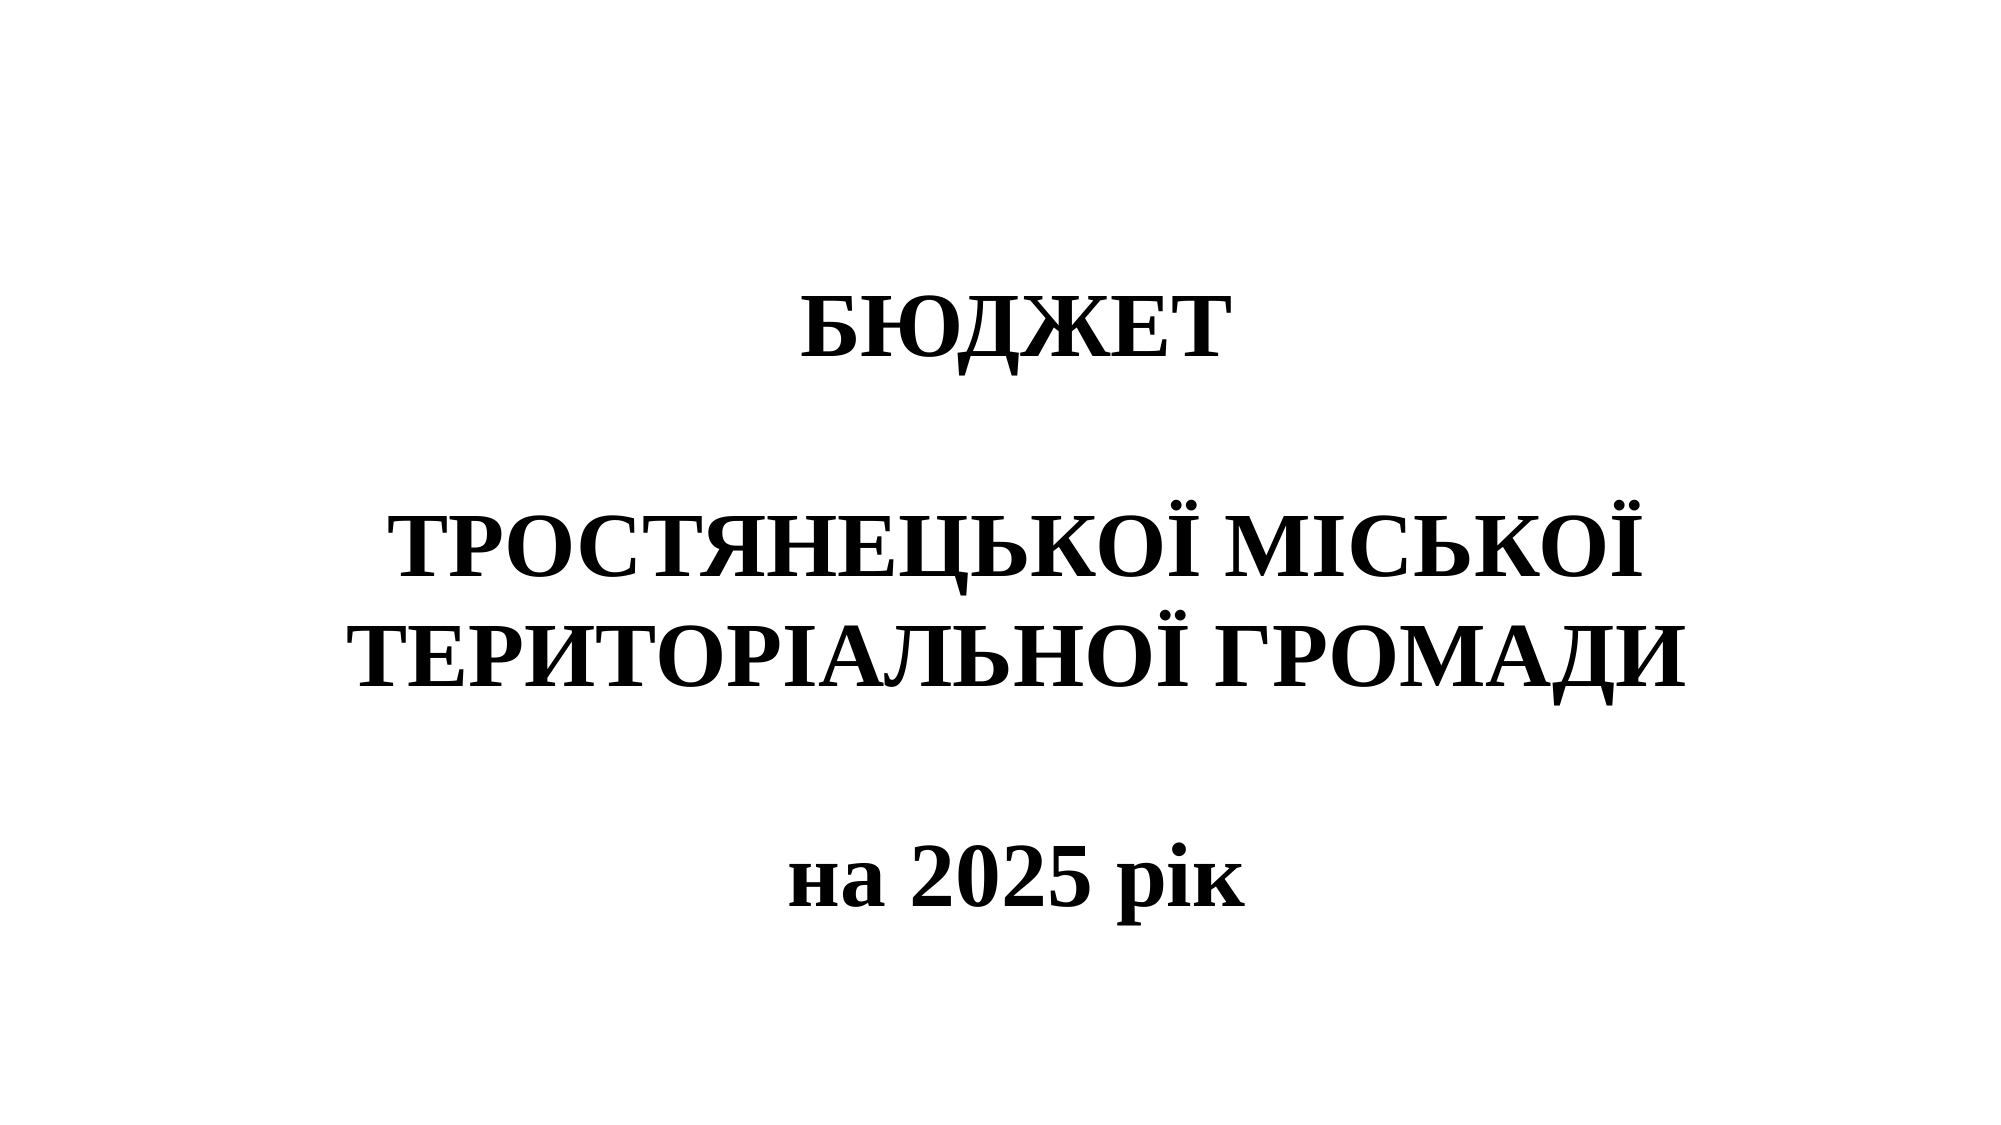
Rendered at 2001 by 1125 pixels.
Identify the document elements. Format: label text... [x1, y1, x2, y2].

text_box БЮДЖЕТ ТРОСТЯНЕЦЬКОЇ МІСЬКОЇ ТЕРИТОРІАЛЬНОЇ ГРОМАДИ на 2025 рік [72, 137, 1961, 932]
